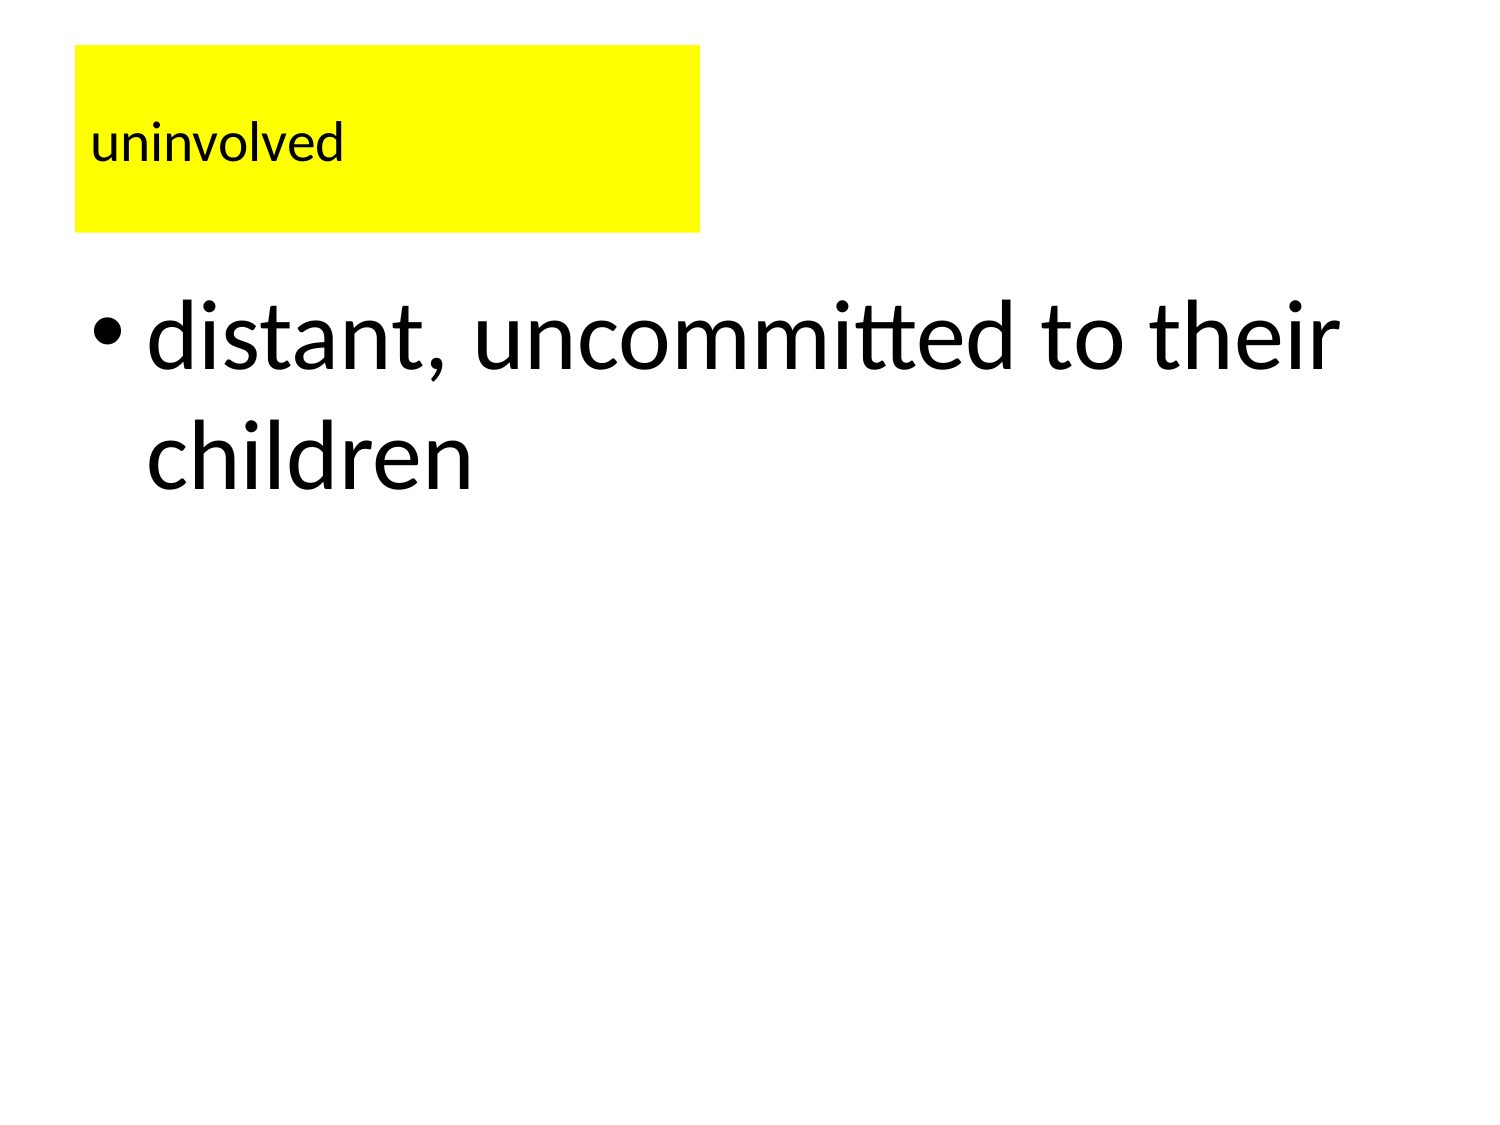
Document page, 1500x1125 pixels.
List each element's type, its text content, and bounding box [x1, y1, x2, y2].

title uninvolved [75, 45, 700, 233]
list distant, uncommitted to their children [75, 262, 1425, 1005]
